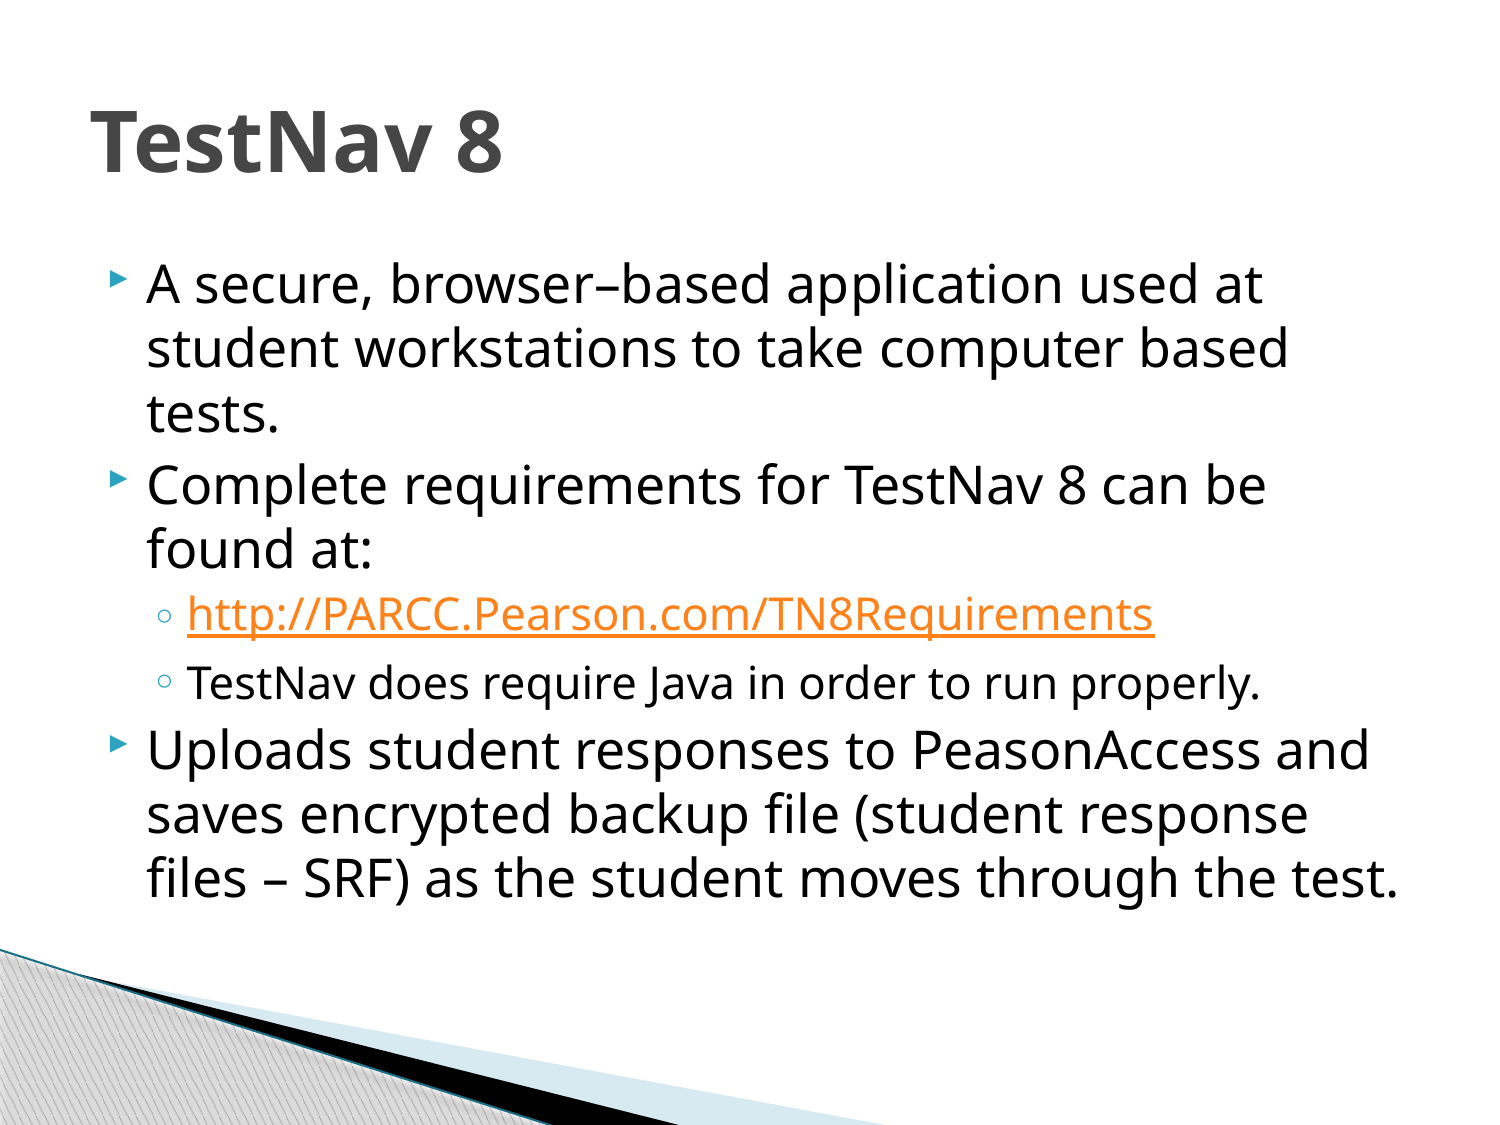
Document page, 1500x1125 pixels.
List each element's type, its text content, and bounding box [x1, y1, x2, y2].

title TestNav 8 [75, 45, 1425, 233]
list A secure, browser–based application used at student workstations to take computer based tests. Complete requirements for TestNav 8 can be found at: http://PARCC.Pearson.com/TN8Requirements TestNav does require Java in order to run properly. Uploads student responses to PeasonAccess and saves encrypted backup file (student response files – SRF) as the student moves through the test. [75, 243, 1425, 986]
